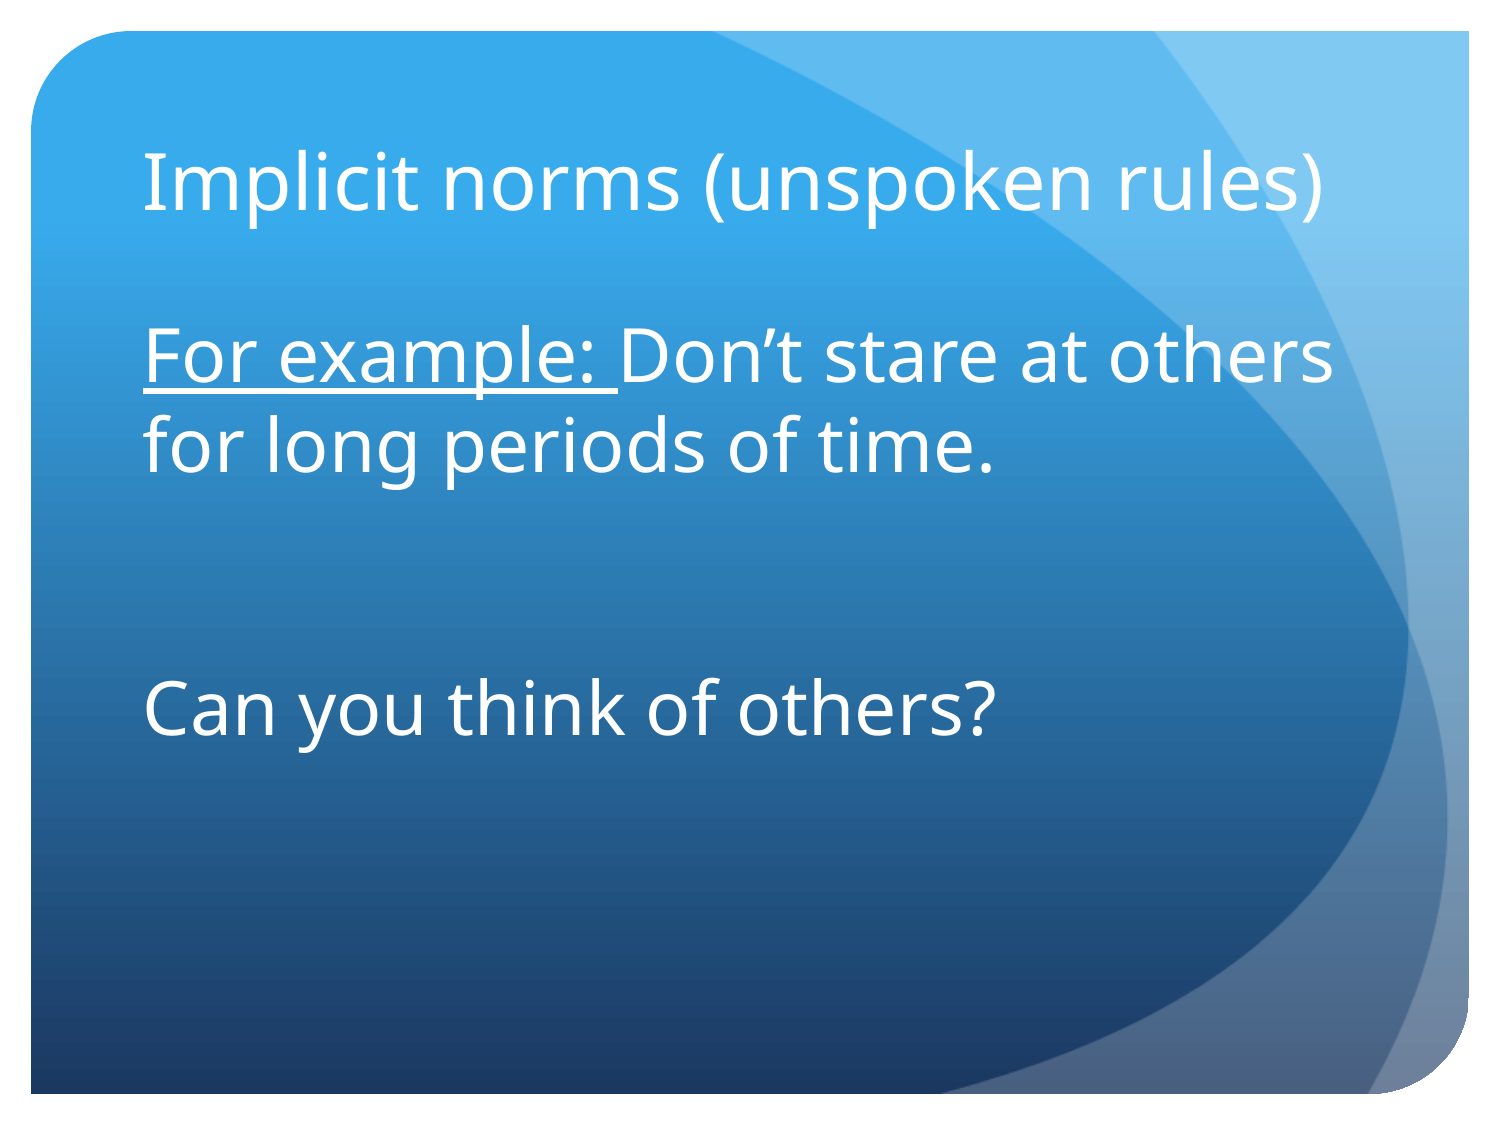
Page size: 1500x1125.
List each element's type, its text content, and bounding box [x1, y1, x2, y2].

list For example: Don’t stare at others for long periods of time. Can you think of others? [127, 299, 1372, 991]
title Implicit norms (unspoken rules) [127, 62, 1372, 234]
picture [24, 30, 1473, 1094]
